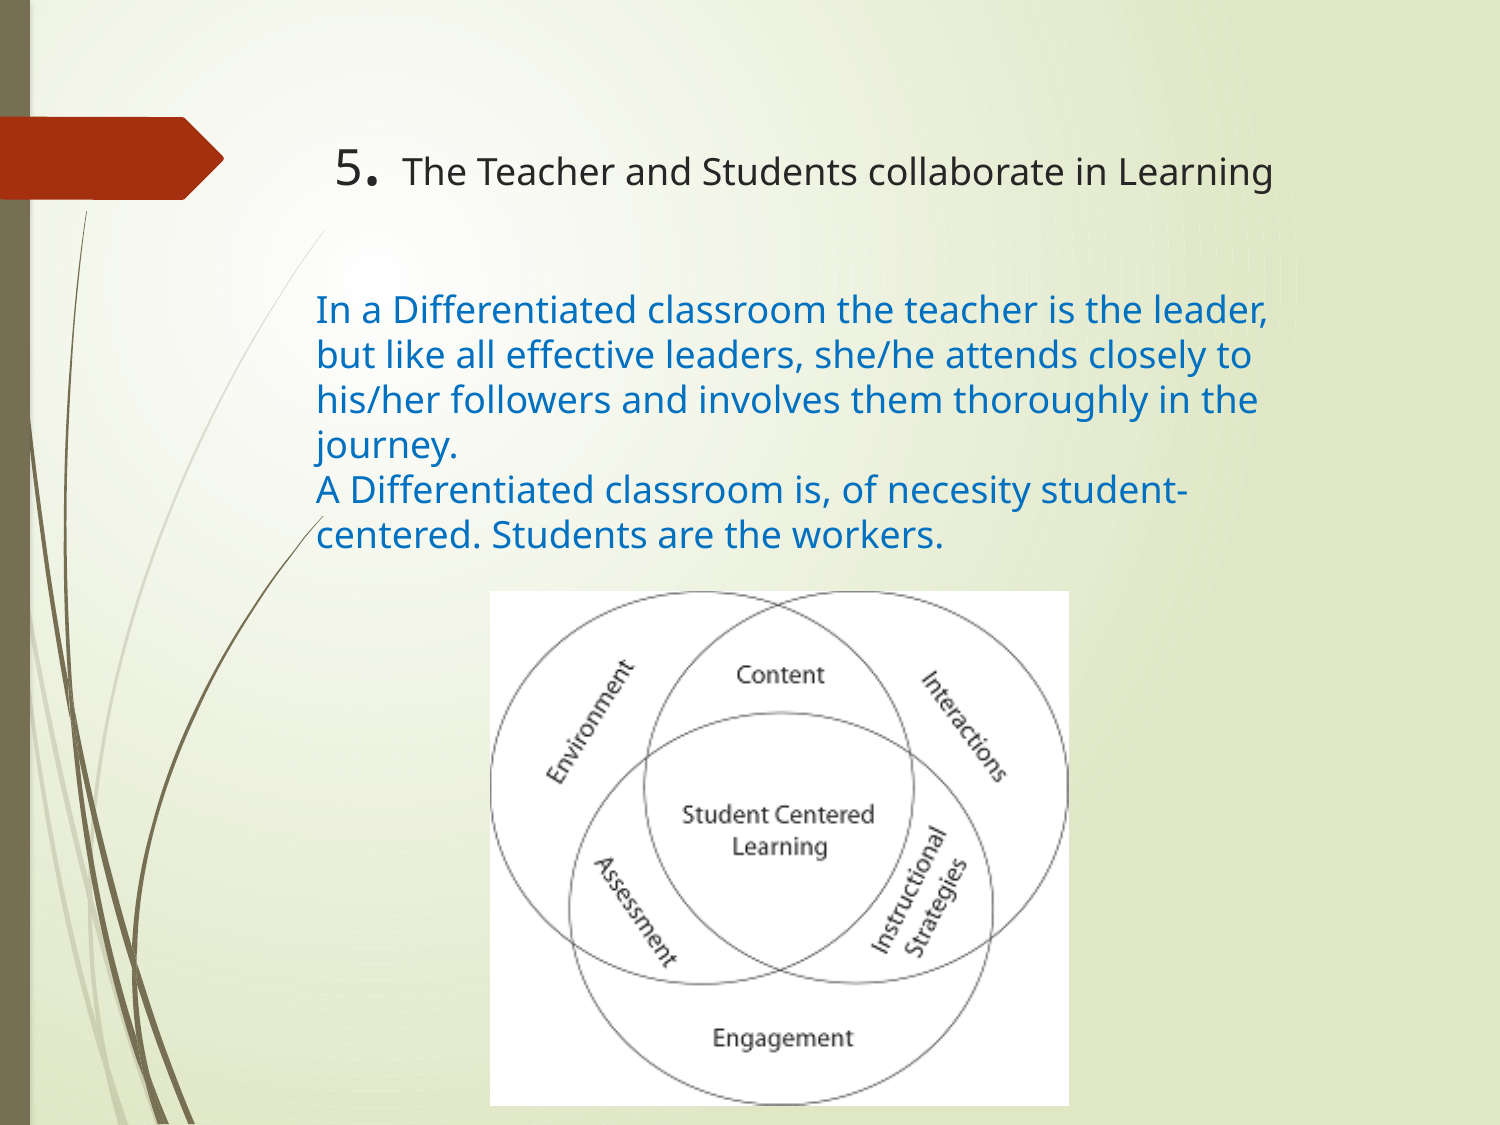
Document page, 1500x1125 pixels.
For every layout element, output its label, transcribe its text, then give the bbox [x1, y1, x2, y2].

text_box In a Differentiated classroom the teacher is the leader, but like all effective leaders, she/he attends closely to his/her followers and involves them thoroughly in the journey. A Differentiated classroom is, of necesity student-centered. Students are the workers. [301, 278, 1353, 564]
title 5. The Teacher and Students collaborate in Learning [319, 102, 1400, 244]
picture [489, 591, 1070, 1107]
